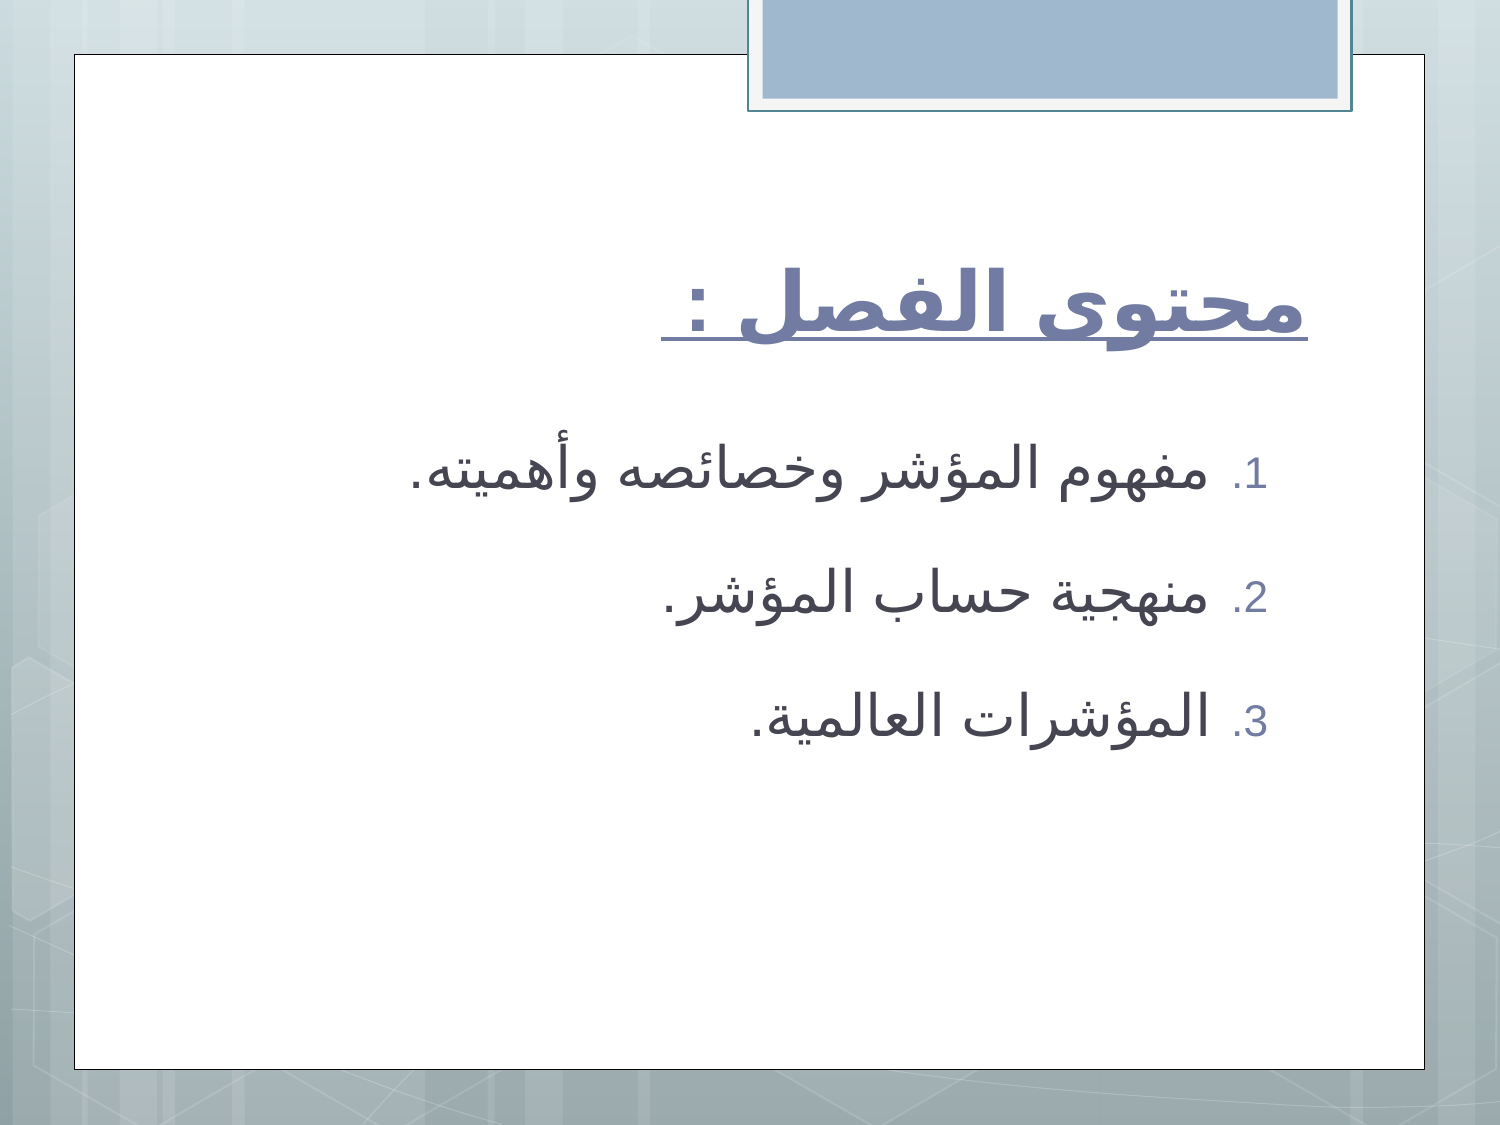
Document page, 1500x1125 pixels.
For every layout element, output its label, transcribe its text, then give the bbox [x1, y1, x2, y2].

list مفهوم المؤشر وخصائصه وأهميته. منهجية حساب المؤشر. المؤشرات العالمية. [171, 381, 1283, 957]
title محتوى الفصل : [171, 168, 1324, 357]
